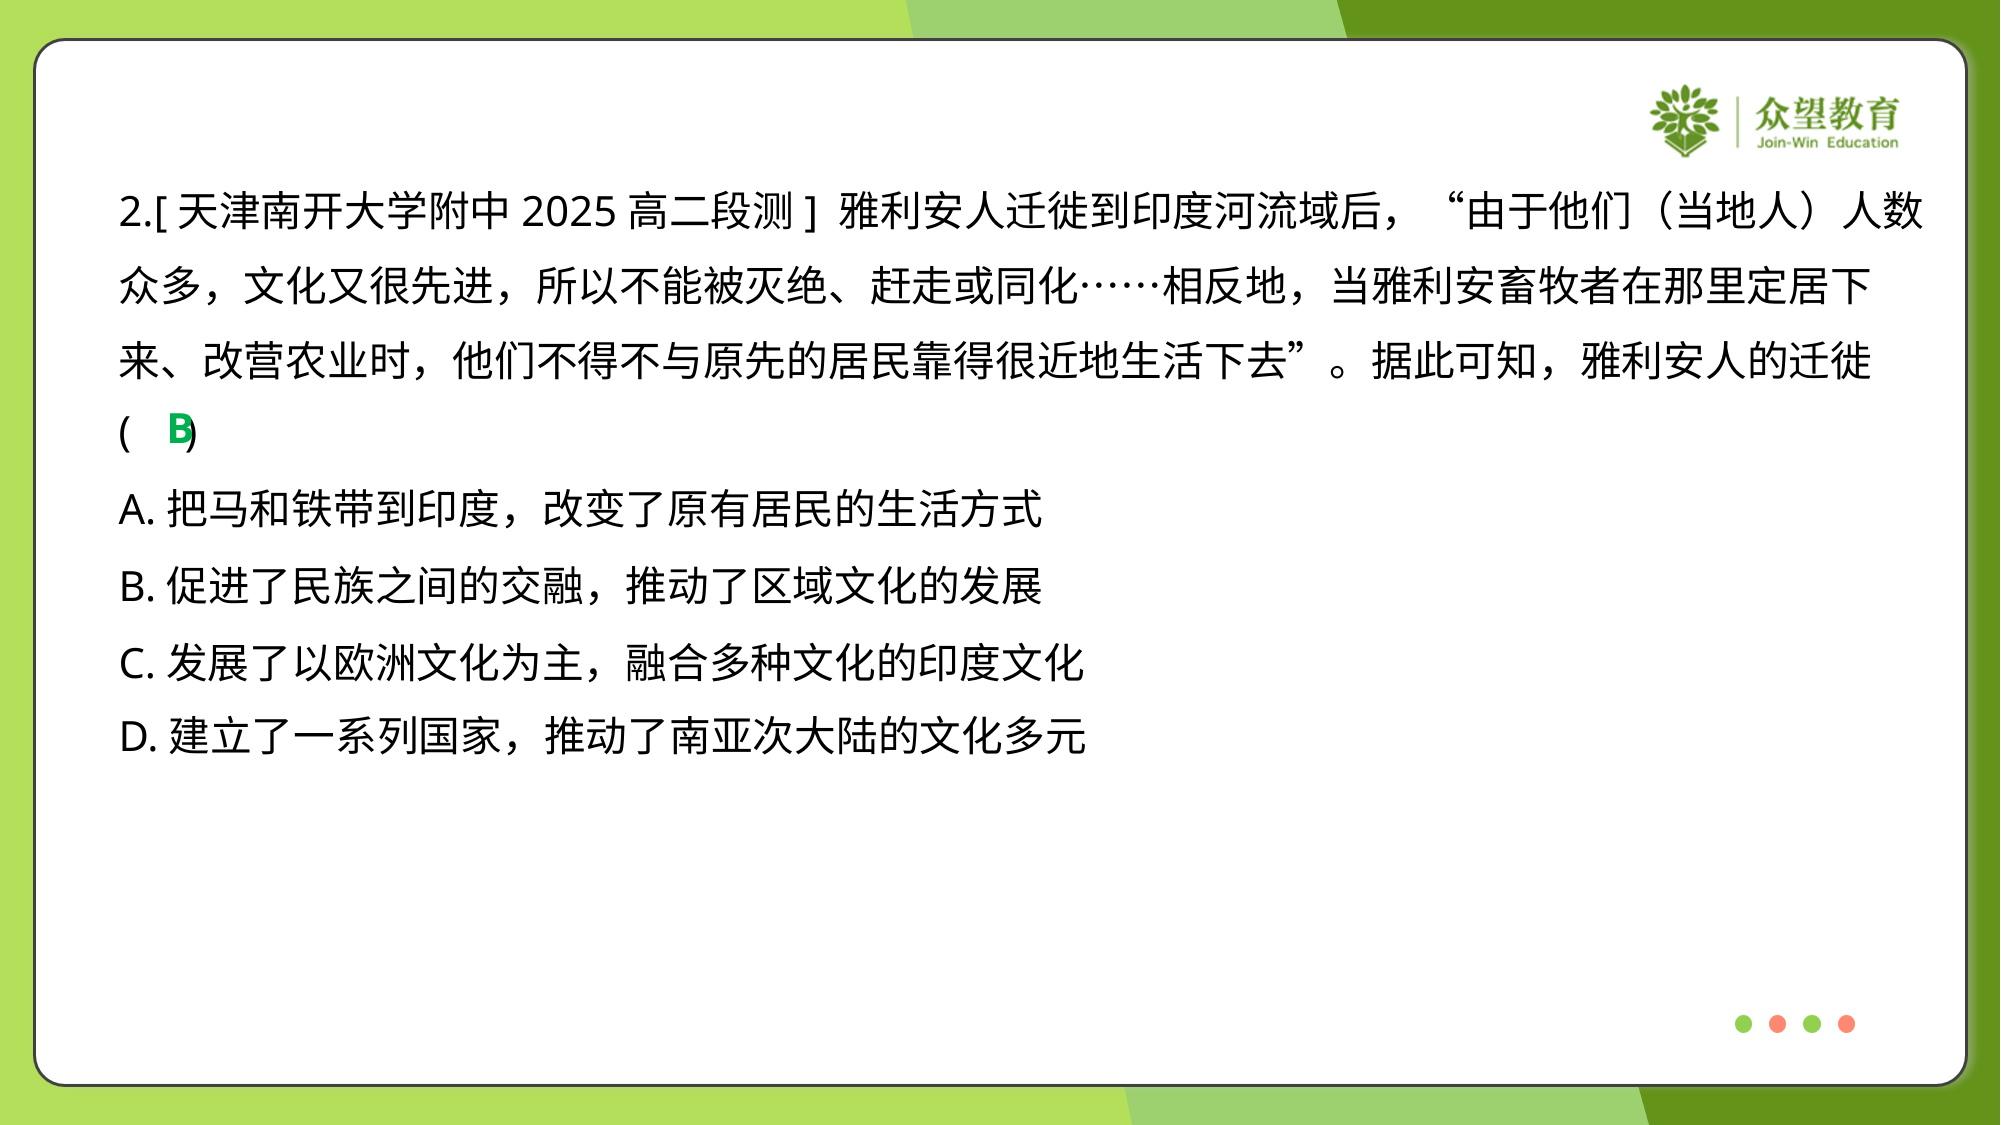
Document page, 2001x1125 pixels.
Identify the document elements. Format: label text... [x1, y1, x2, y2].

picture [0, 0, 2000, 1125]
text_box A.把马和铁带到印度，改变了原有居民的生活方式 B.促进了民族之间的交融，推动了区域文化的发展 C.发展了以欧洲文化为主，融合多种文化的印度文化 D.建立了一系列国家，推动了南亚次大陆的文化多元 [118, 457, 1883, 753]
text_box B [151, 381, 210, 446]
text_box 2.[天津南开大学附中2025高二段测] 雅利安人迁徙到印度河流域后，“由于他们（当地人）人数 众多，文化又很先进，所以不能被灭绝、赶走或同化……相反地，当雅利安畜牧者在那里定居下 来、改营农业时，他们不得不与原先的居民靠得很近地生活下去”。据此可知，雅利安人的迁徙 ( ) [118, 159, 1883, 448]
